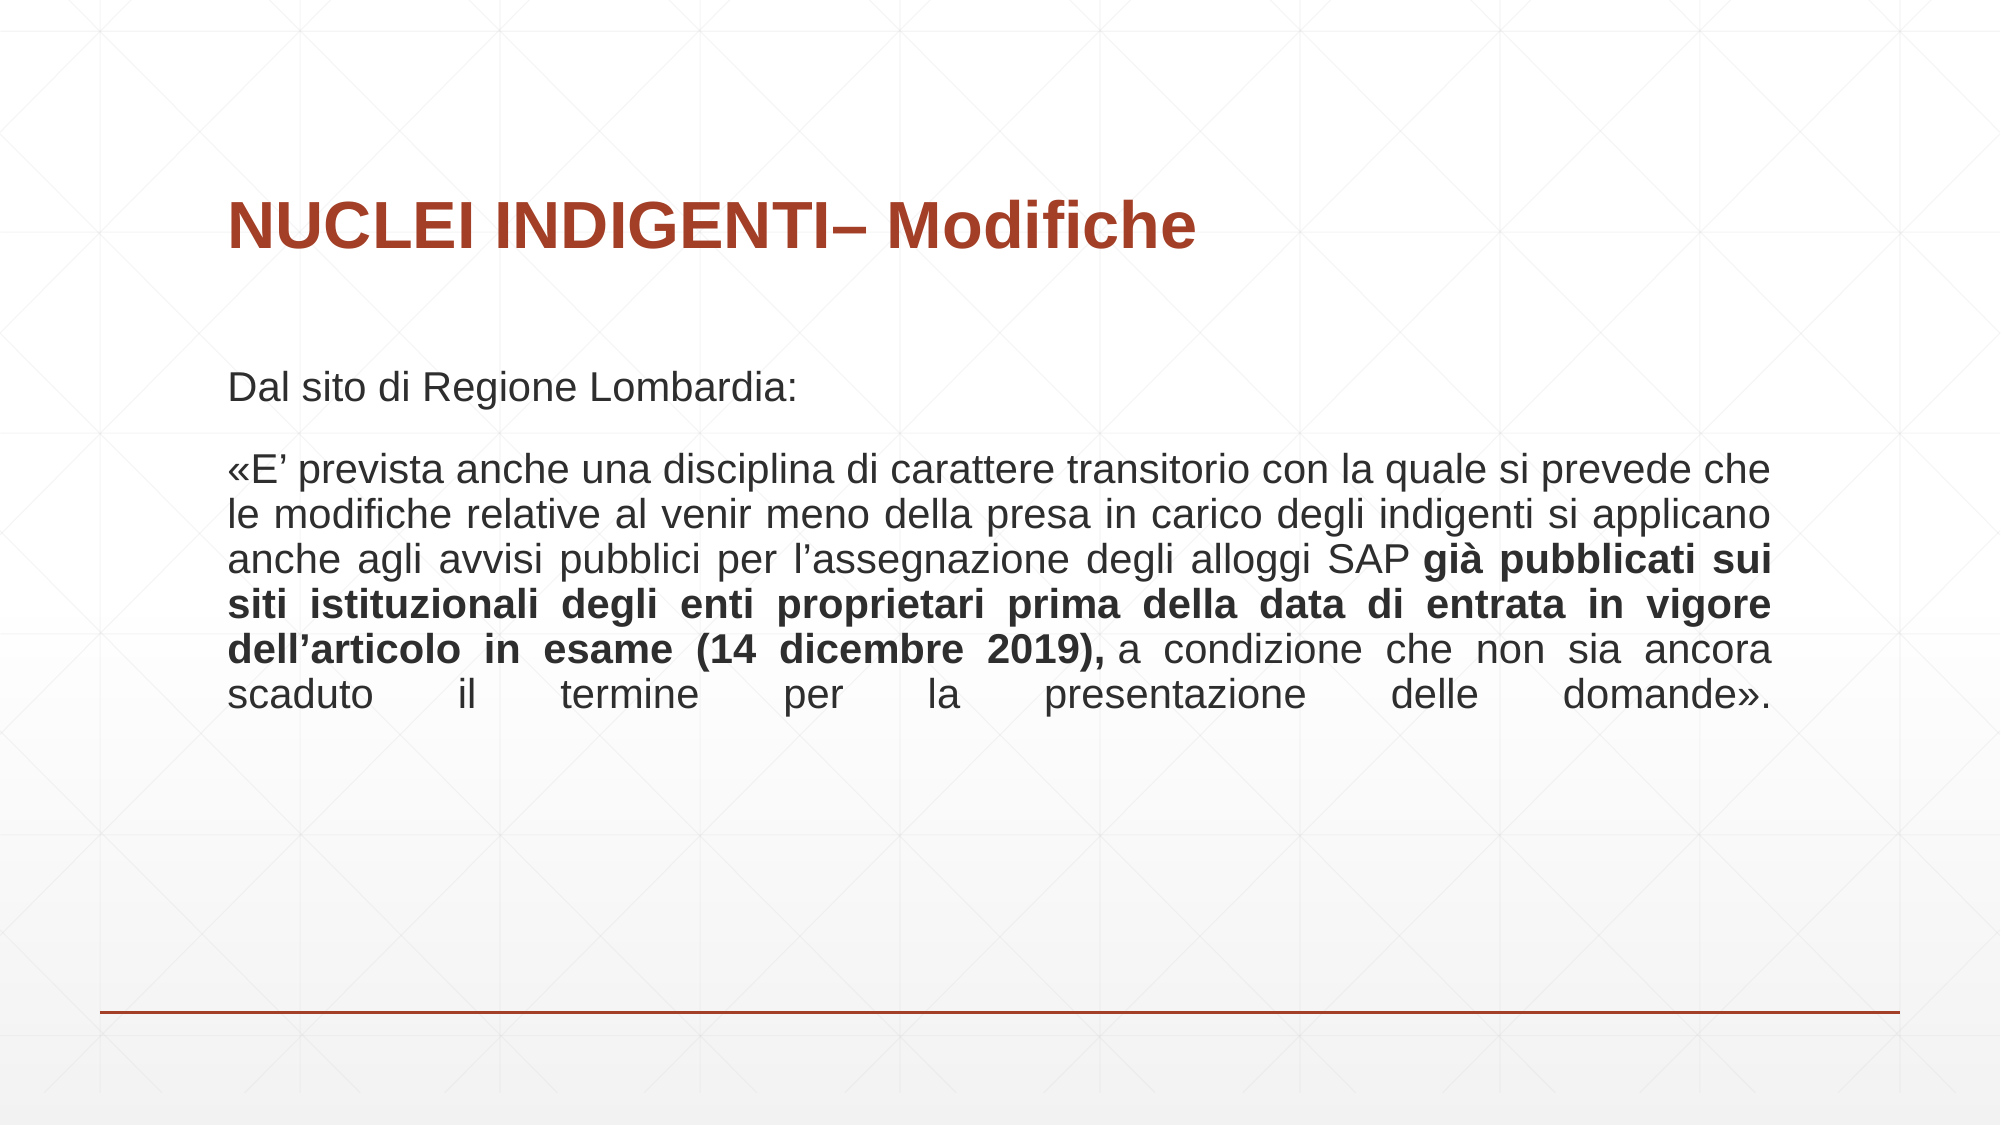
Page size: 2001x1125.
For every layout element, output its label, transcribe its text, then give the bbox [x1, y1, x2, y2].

title NUCLEI INDIGENTI– Modifiche [212, 82, 1788, 270]
list Dal sito di Regione Lombardia: «E’ prevista anche una disciplina di carattere transitorio con la quale si prevede che le modifiche relative al venir meno della presa in carico degli indigenti si applicano anche agli avvisi pubblici per l’assegnazione degli alloggi SAP già pubblicati sui siti istituzionali degli enti proprietari prima della data di entrata in vigore dell’articolo in esame (14 dicembre 2019), a condizione che non sia ancora scaduto il termine per la presentazione delle domande». [212, 270, 1788, 991]
